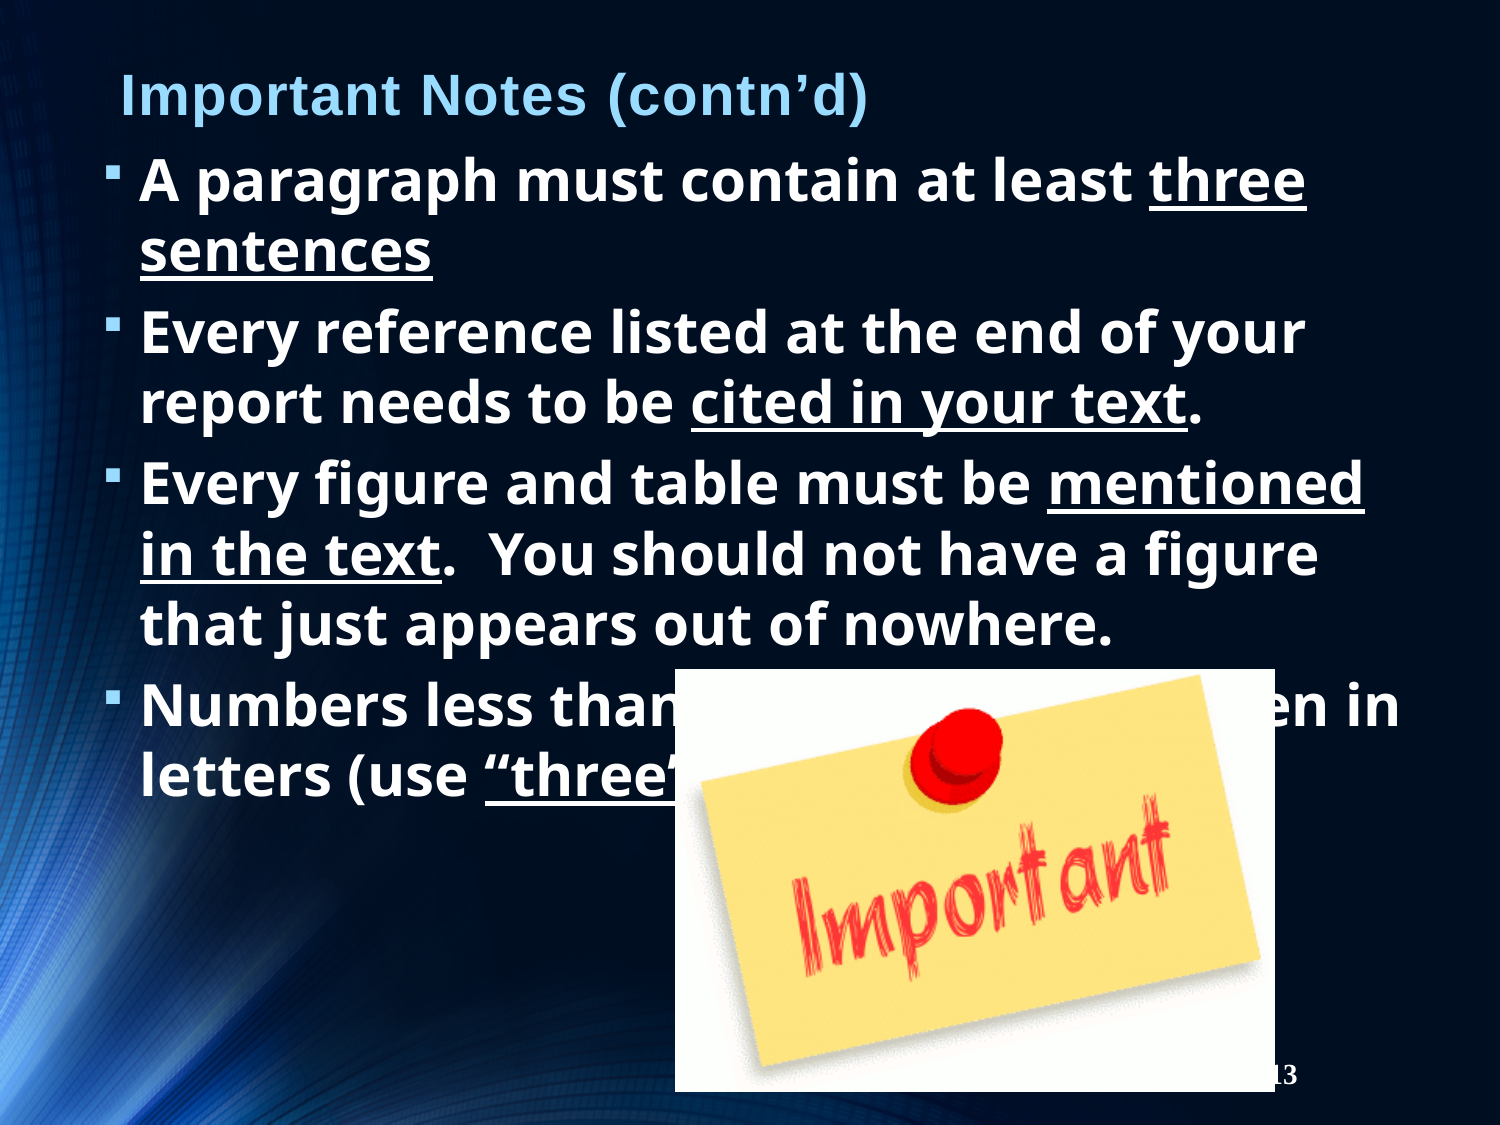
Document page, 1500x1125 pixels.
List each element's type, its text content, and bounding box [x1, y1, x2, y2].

slide_number 13 [1209, 1050, 1313, 1096]
picture [0, 0, 1500, 1125]
text_box A paragraph must contain at least three sentences Every reference listed at the end of your report needs to be cited in your text. Every figure and table must be mentioned in the text. You should not have a figure that just appears out of nowhere. Numbers less than ten should be written in letters (use “three” not “3”) [50, 135, 1422, 896]
text_box Important Notes (contn’d) [105, 50, 885, 135]
